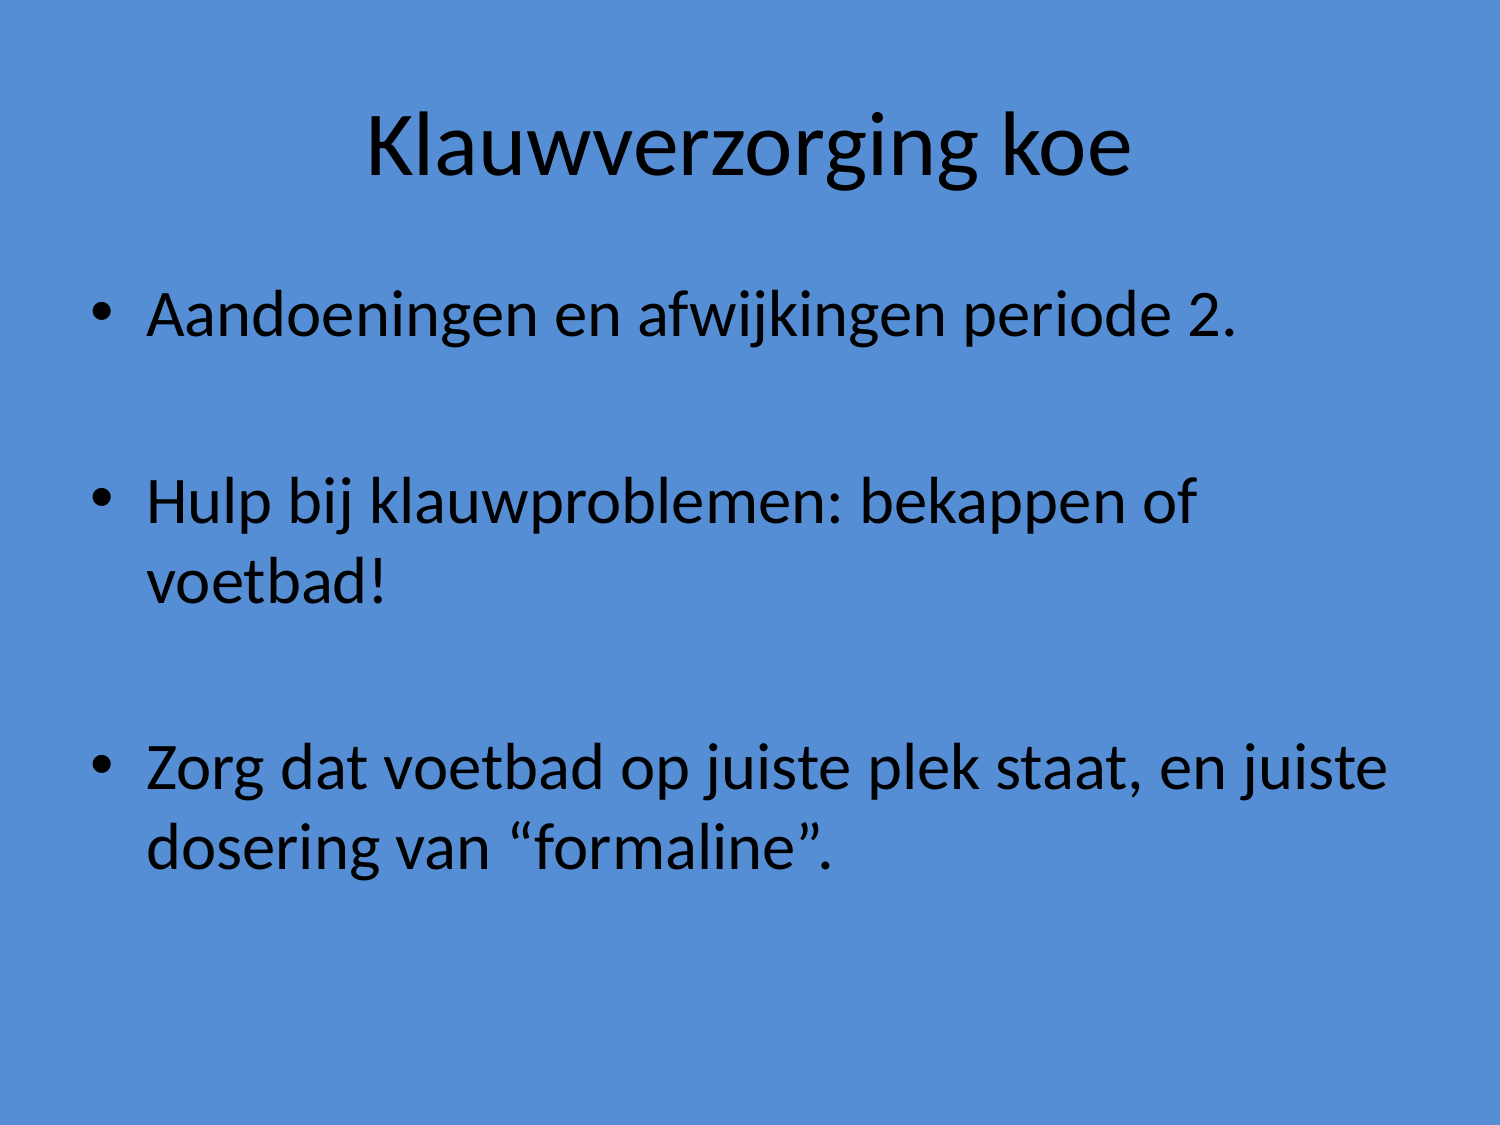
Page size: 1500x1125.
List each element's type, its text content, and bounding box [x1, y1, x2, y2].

list Aandoeningen en afwijkingen periode 2. Hulp bij klauwproblemen: bekappen of voetbad! Zorg dat voetbad op juiste plek staat, en juiste dosering van “formaline”. [75, 262, 1425, 1005]
title Klauwverzorging koe [75, 45, 1425, 233]
